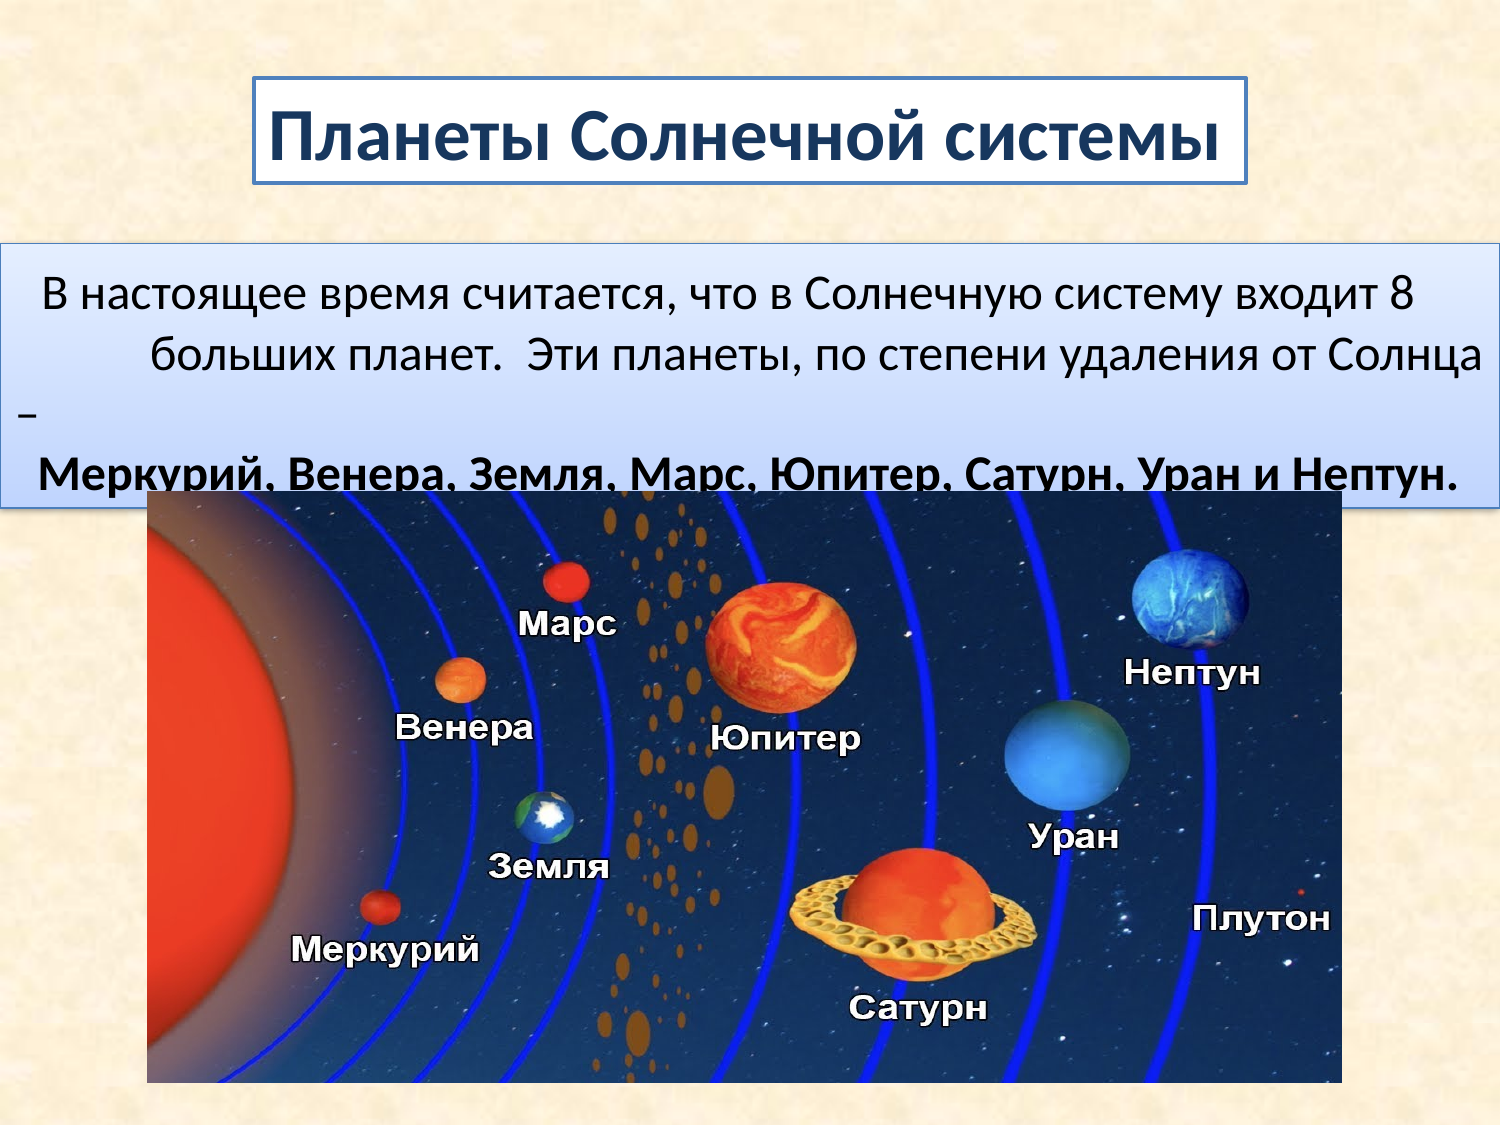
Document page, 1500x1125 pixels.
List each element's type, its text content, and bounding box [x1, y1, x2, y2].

picture [0, 0, 1500, 243]
picture [0, 491, 1500, 1125]
text_box Планеты Солнечной системы [252, 76, 1248, 185]
text_box В настоящее время считается, что в Солнечную систему входит 8 больших планет. Эти планеты, по степени удаления от Солнца – Меркурий, Венера, Земля, Марс, Юпитер, Сатурн, Уран и Нептун. [0, 243, 1500, 509]
